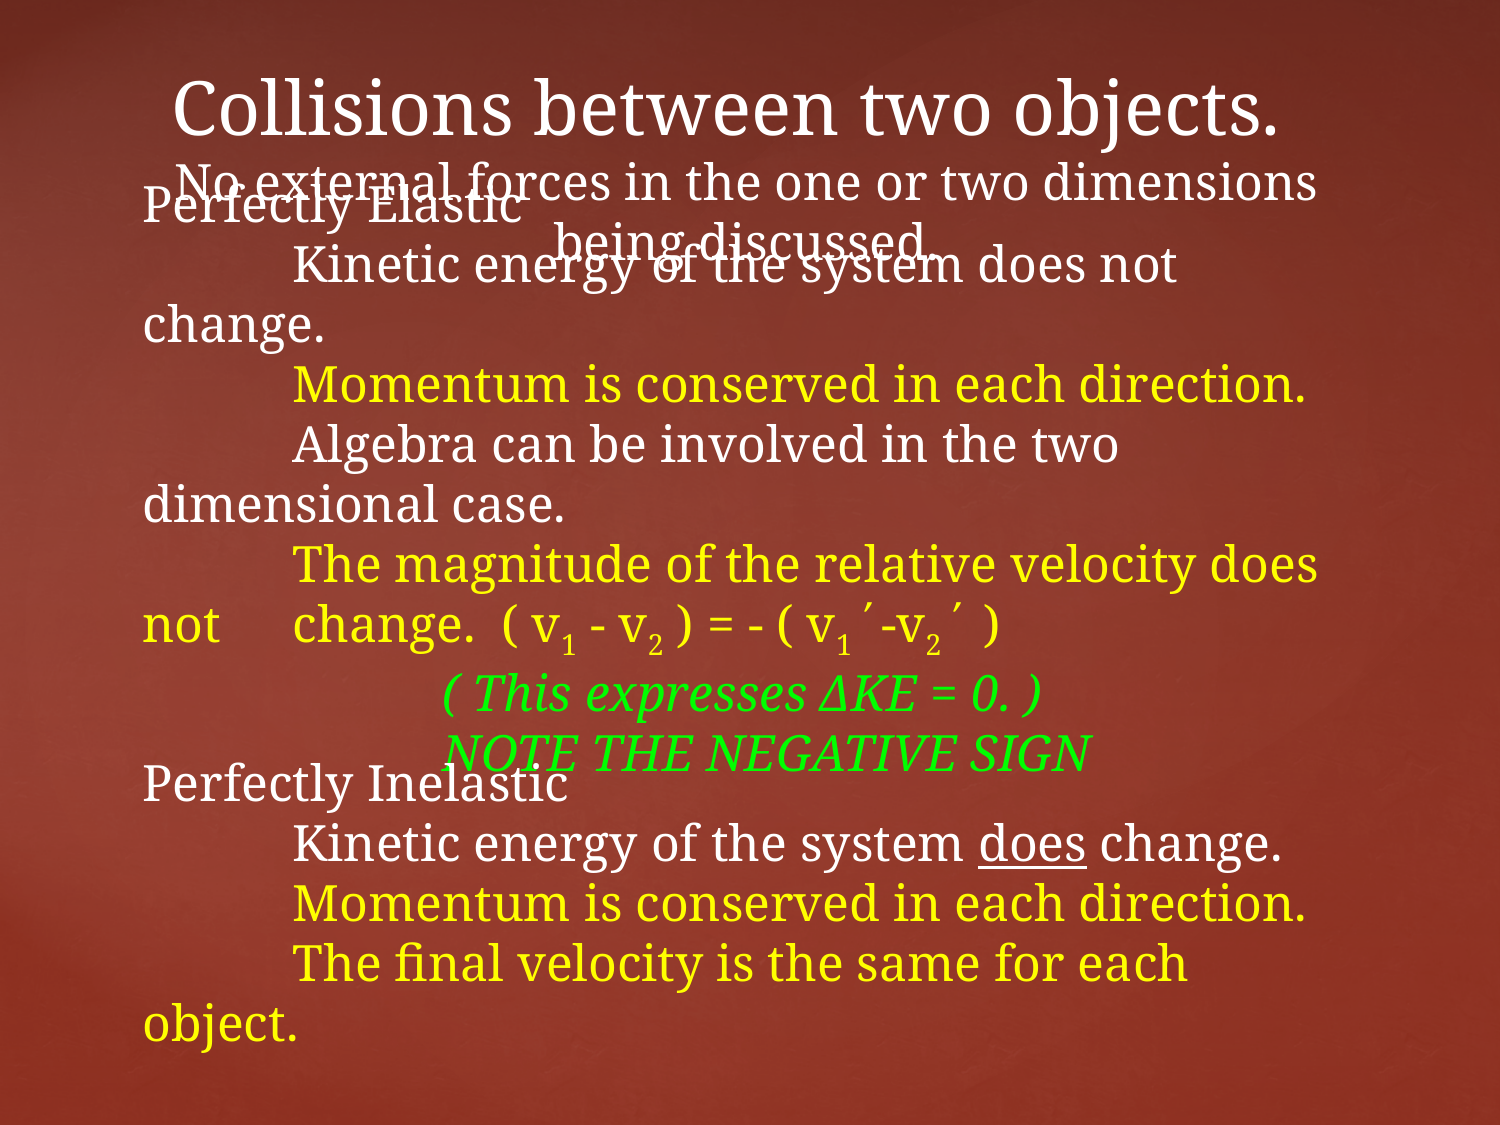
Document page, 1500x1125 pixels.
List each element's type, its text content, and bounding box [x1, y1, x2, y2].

title Collisions between two objects. No external forces in the one or two dimensions being discussed. [127, 67, 1366, 278]
text_box Perfectly Elastic Kinetic energy of the system does not change. Momentum is conserved in each direction. Algebra can be involved in the two dimensional case. The magnitude of the relative velocity does not change. ( v1 - v2 ) = - ( v1΄-v2΄ ) ( This expresses ΔKE = 0. ) NOTE THE NEGATIVE SIGN [127, 308, 1366, 789]
text_box Perfectly Inelastic Kinetic energy of the system does change. Momentum is conserved in each direction. The final velocity is the same for each object. [127, 819, 1366, 1060]
